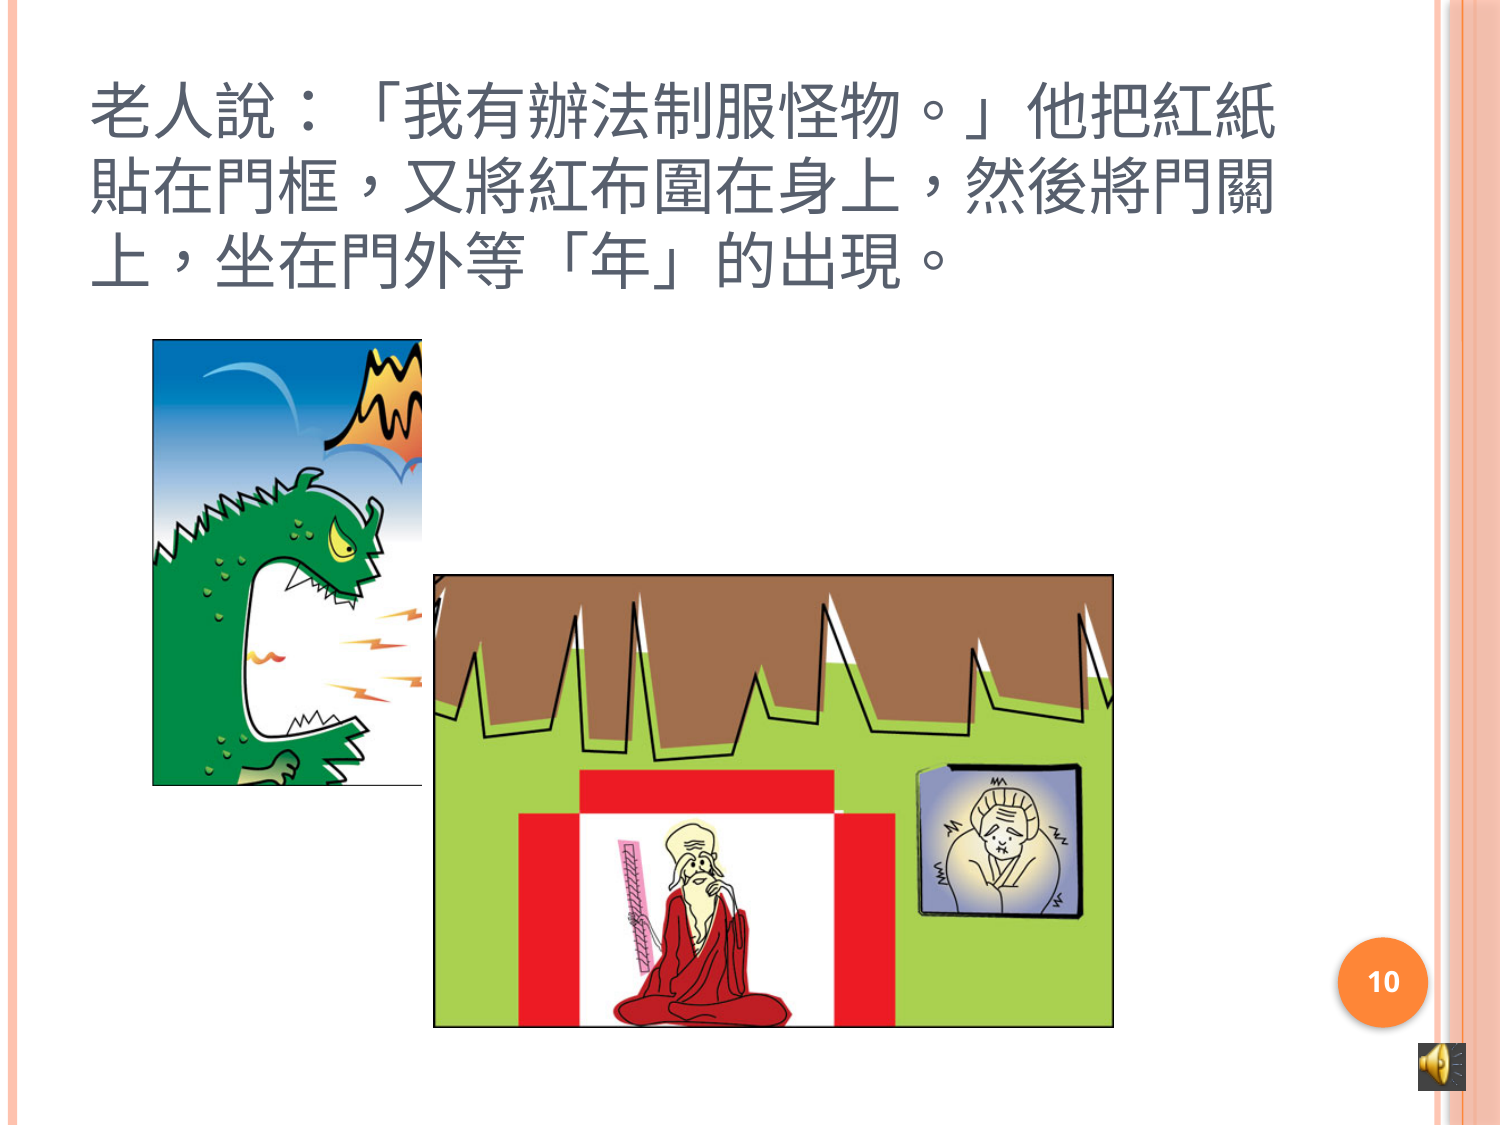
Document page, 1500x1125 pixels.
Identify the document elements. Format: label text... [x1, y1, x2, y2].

picture [433, 573, 1114, 1028]
picture [1416, 1041, 1468, 1093]
title 老人說：「我有辦法制服怪物。」他把紅紙貼在門框，又將紅布圍在身上，然後將門關上，坐在門外等「年」的出現。 [75, 45, 1300, 305]
slide_number 10 [1333, 940, 1434, 1026]
picture [151, 339, 423, 786]
